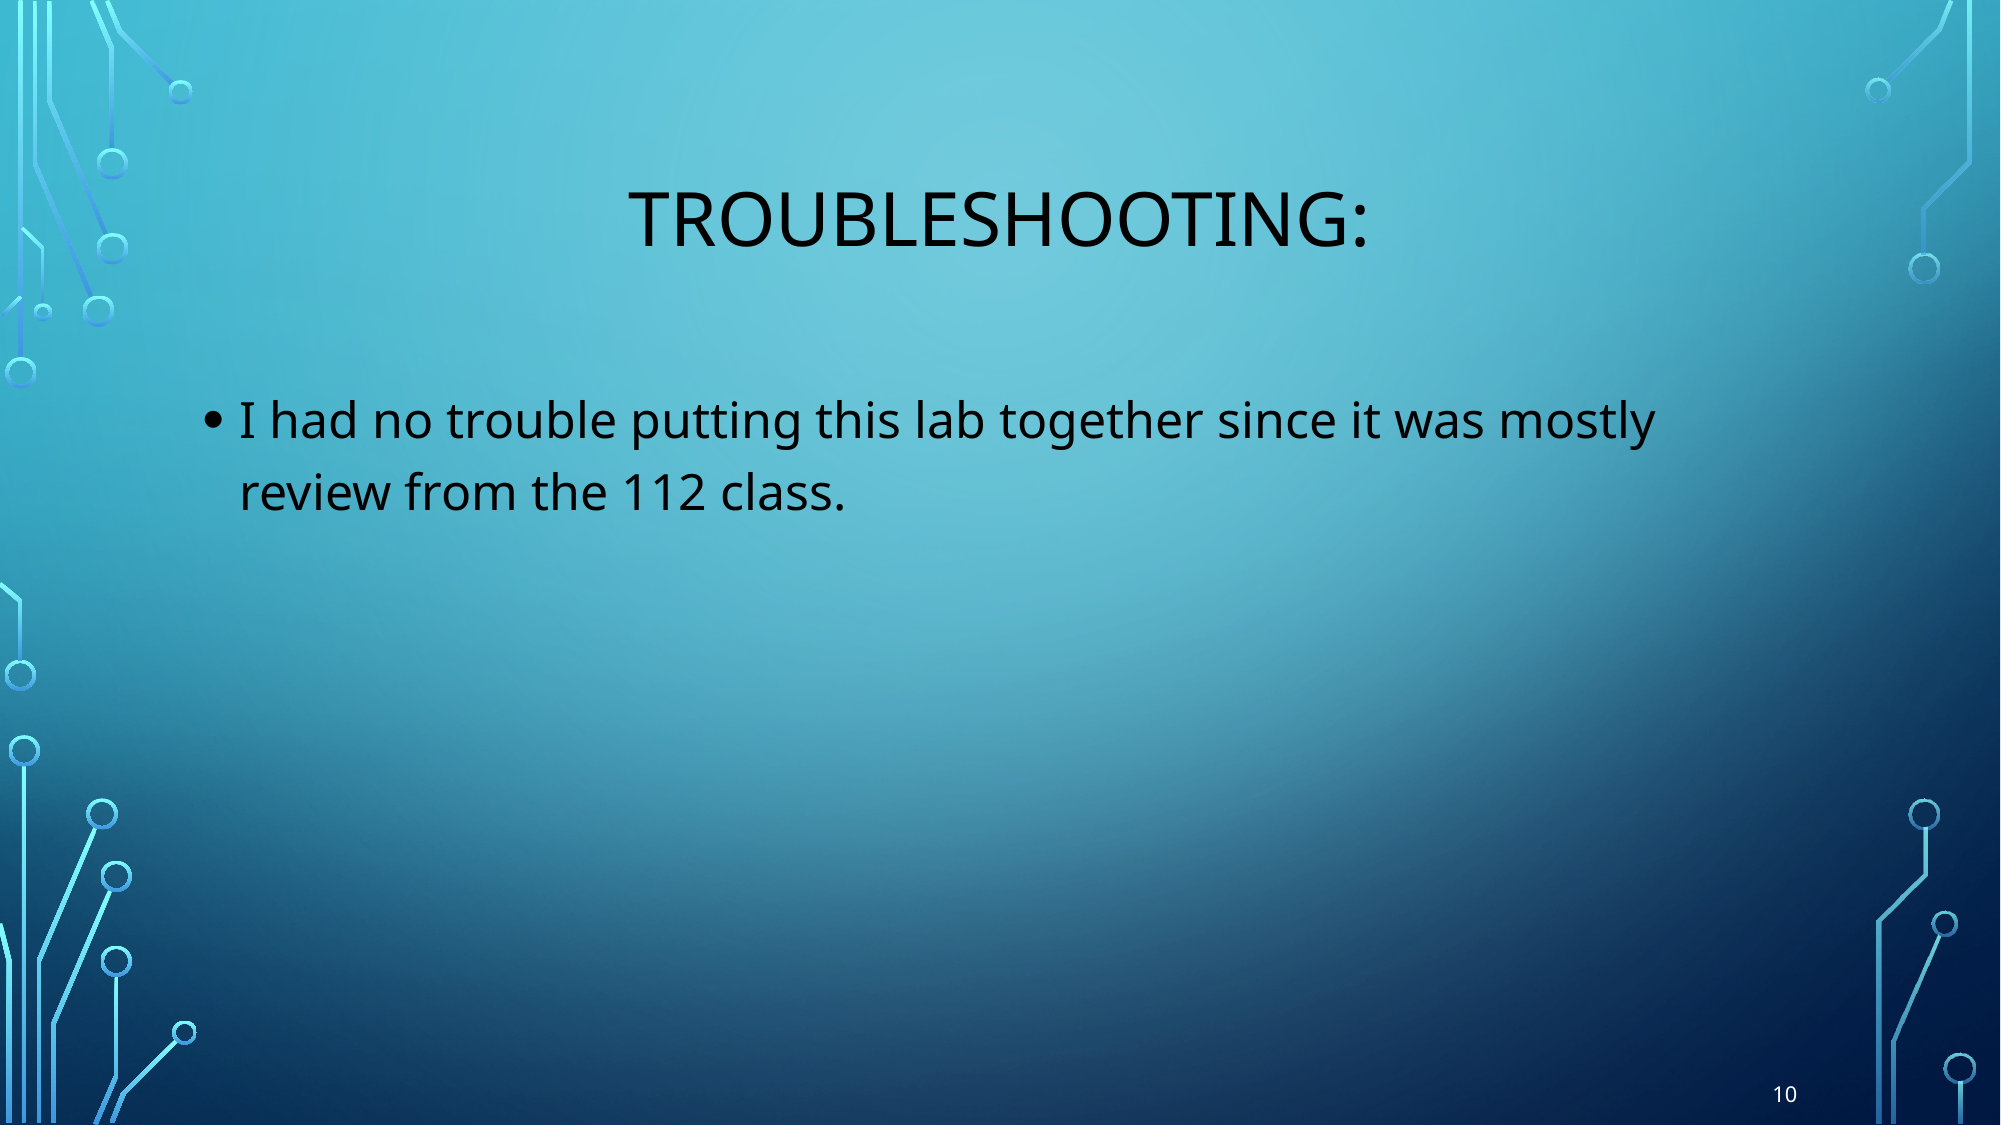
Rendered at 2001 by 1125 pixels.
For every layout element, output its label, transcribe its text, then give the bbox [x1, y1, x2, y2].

title Troubleshooting: [187, 101, 1813, 344]
slide_number 10 [1685, 1065, 1813, 1125]
list I had no trouble putting this lab together since it was mostly review from the 112 class. [187, 369, 1813, 950]
